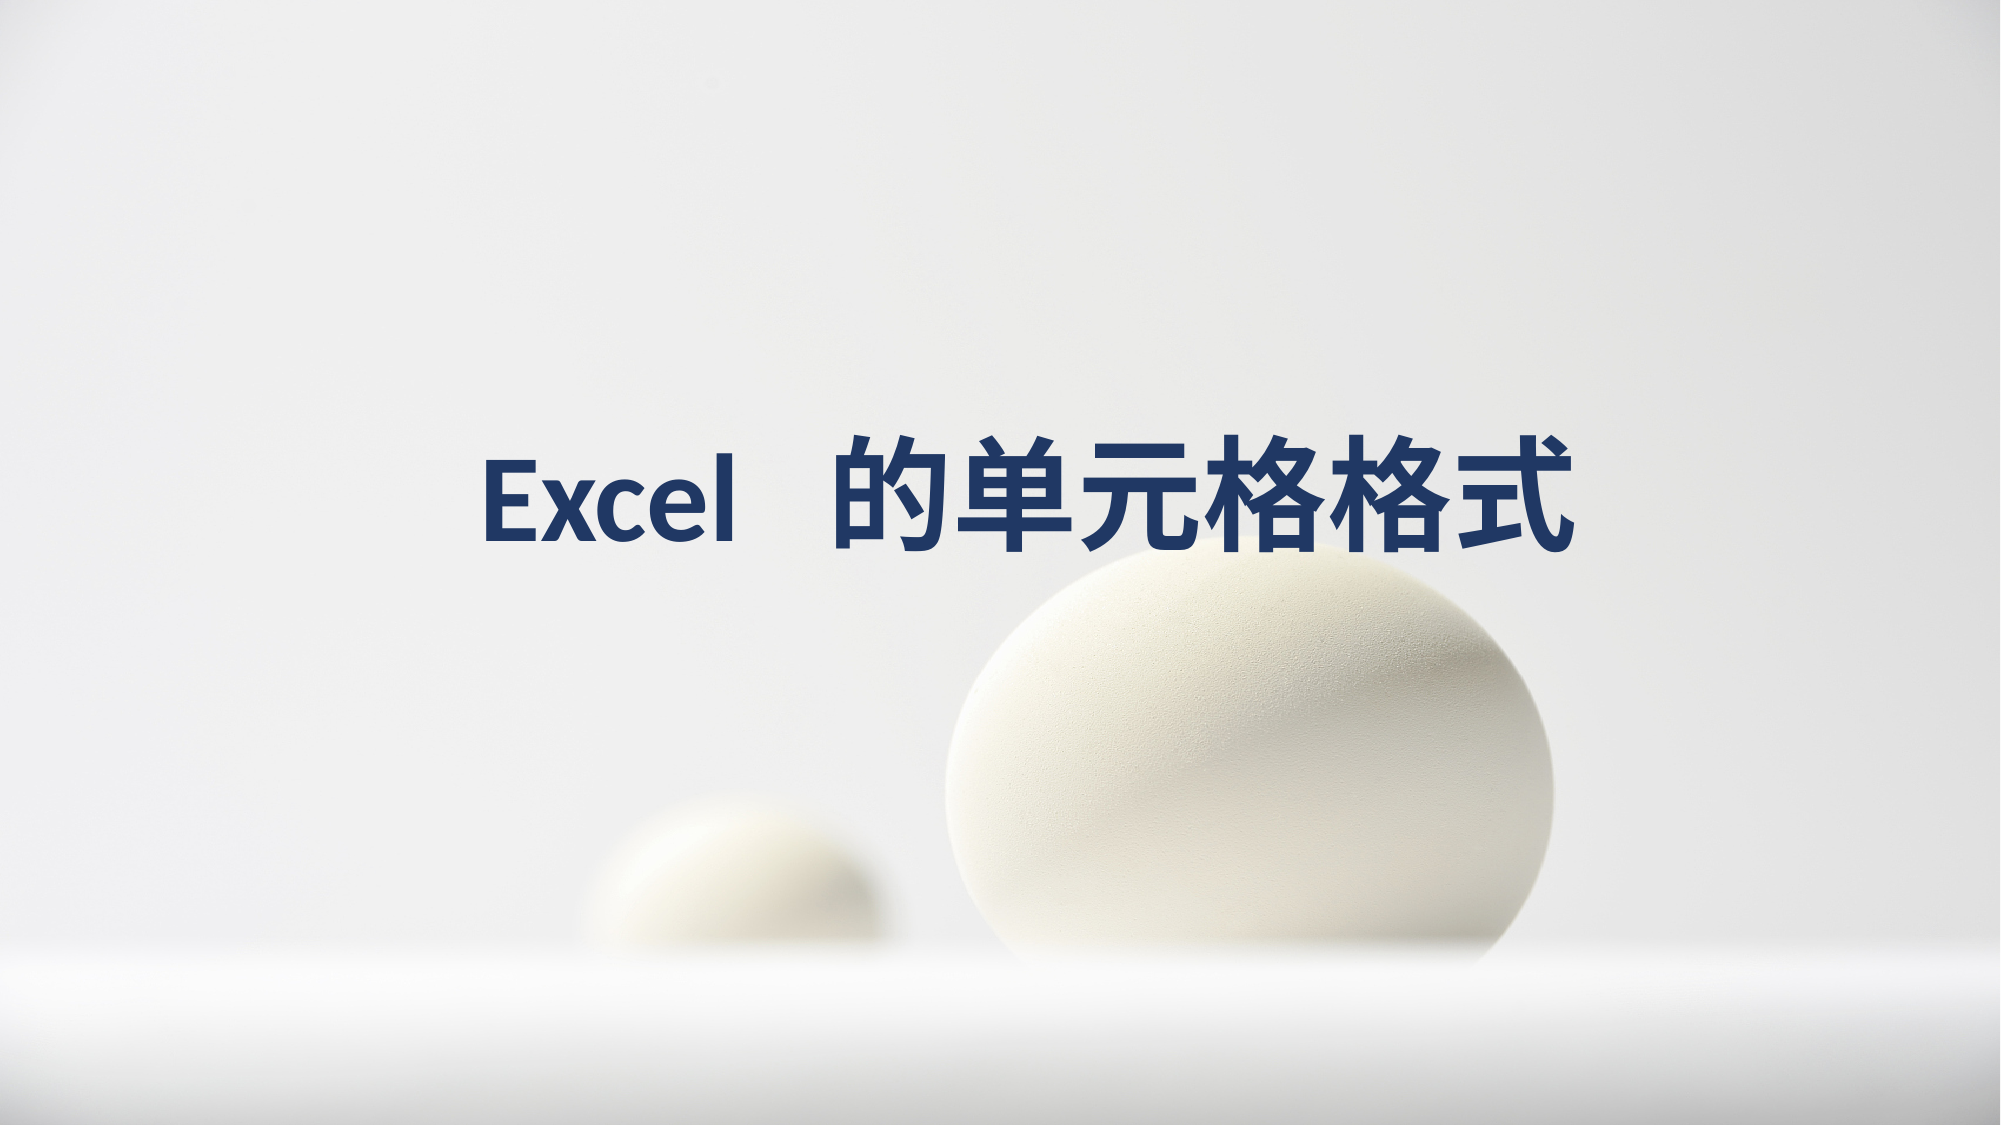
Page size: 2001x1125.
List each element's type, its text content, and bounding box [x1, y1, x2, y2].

title Excel 的单元格格式 [249, 184, 1750, 576]
picture [0, 0, 2001, 1125]
